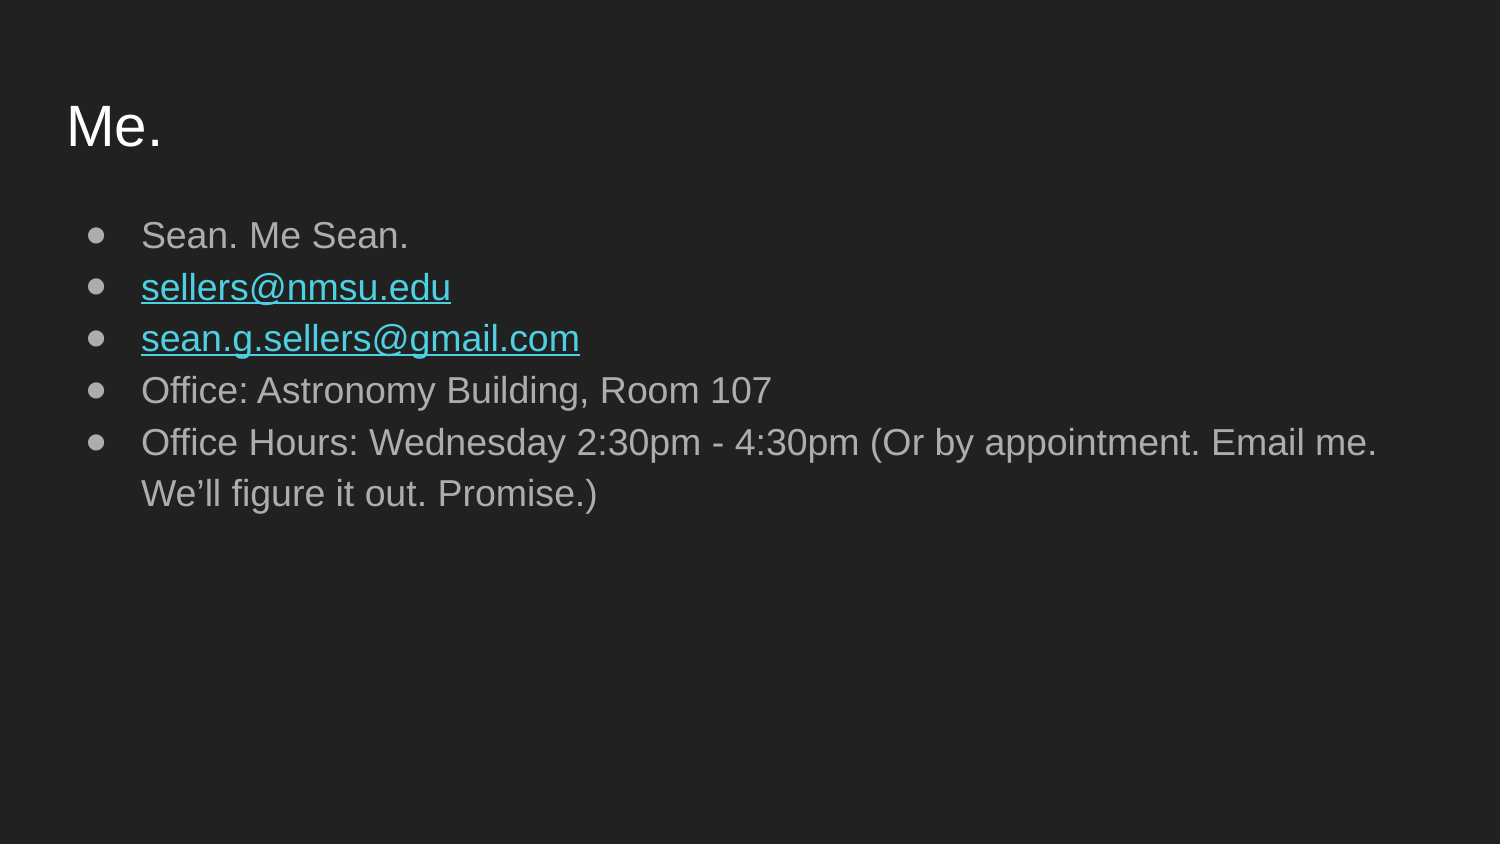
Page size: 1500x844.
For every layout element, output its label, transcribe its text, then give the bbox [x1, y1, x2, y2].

list Sean. Me Sean. sellers@nmsu.edu sean.g.sellers@gmail.com Office: Astronomy Building, Room 107 Office Hours: Wednesday 2:30pm - 4:30pm (Or by appointment. Email me. We’ll figure it out. Promise.) [51, 189, 1449, 750]
title Me. [51, 72, 1449, 167]
